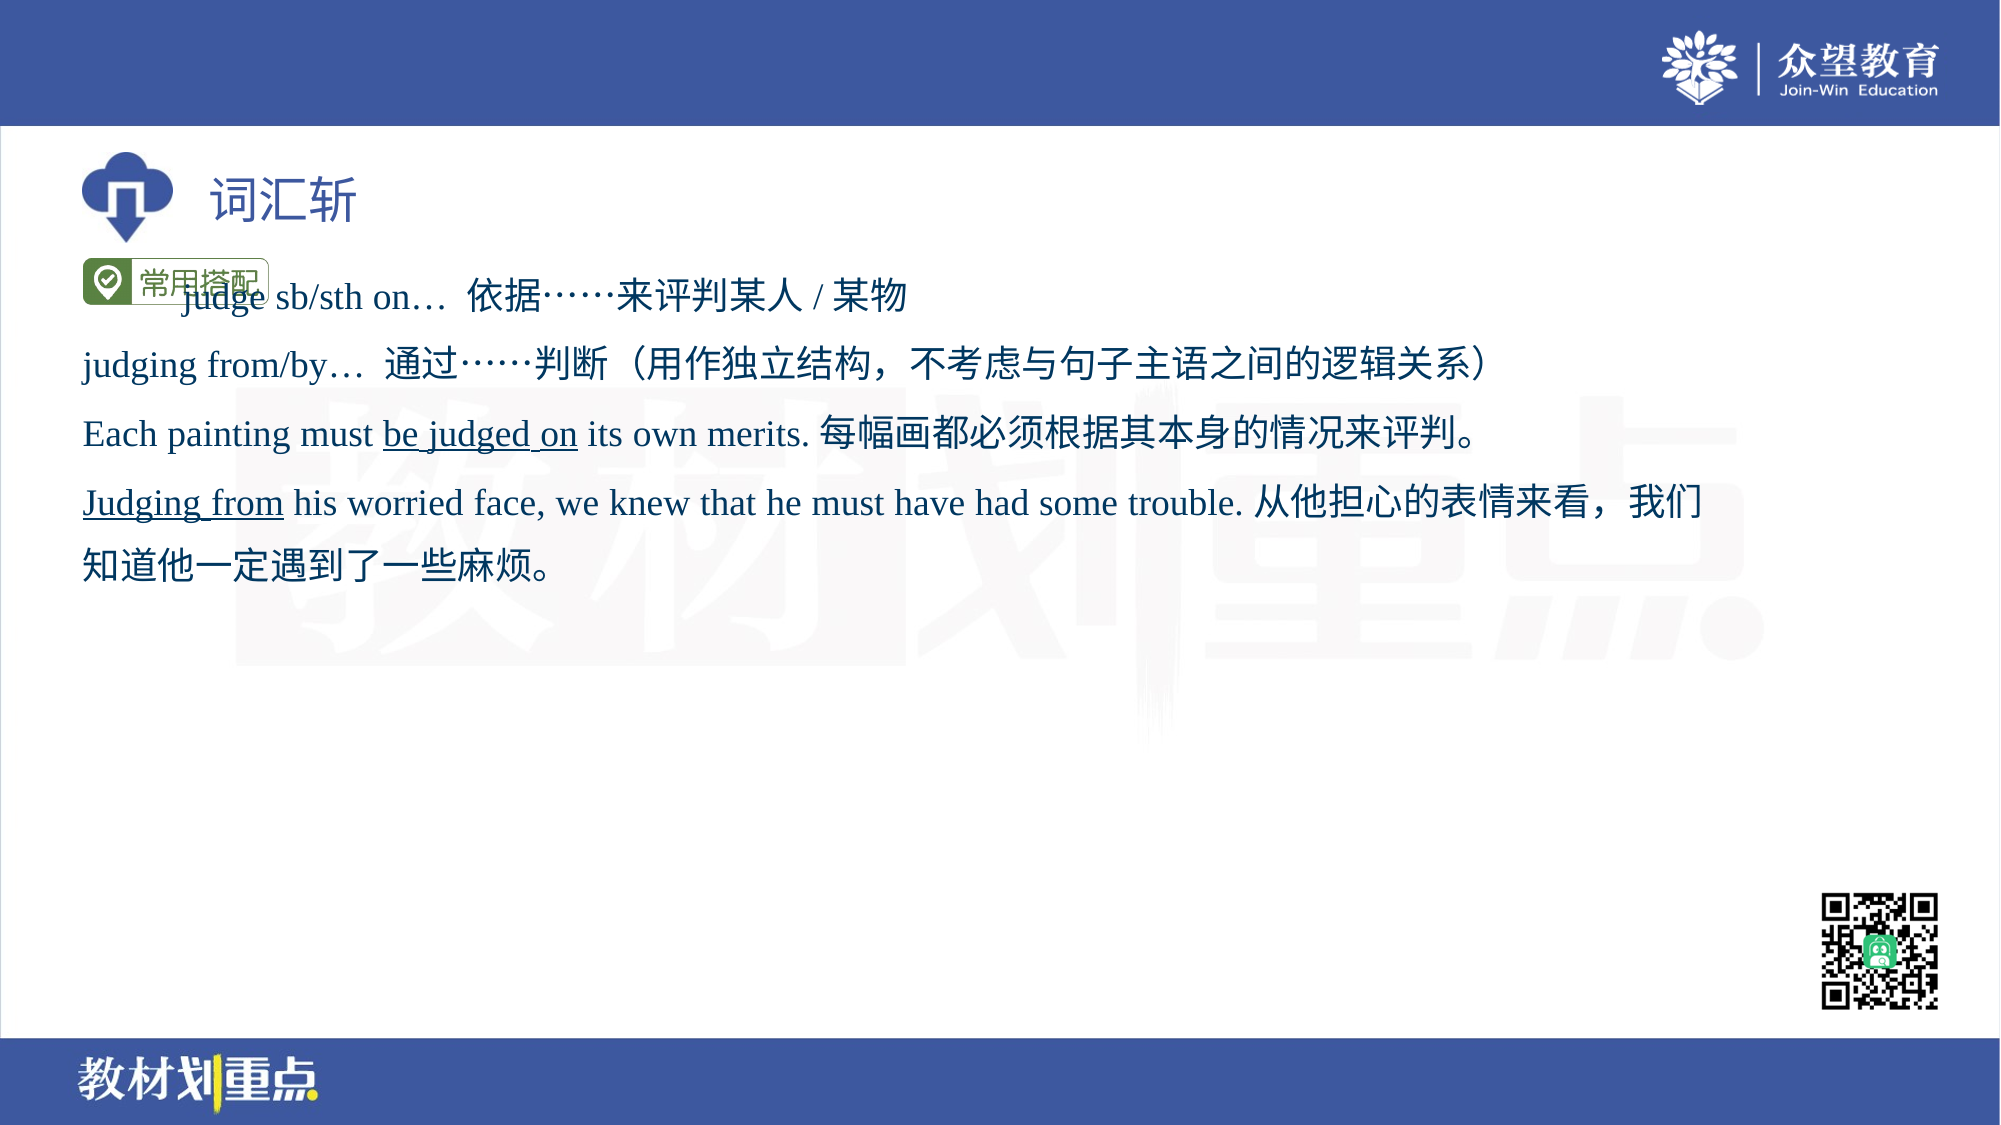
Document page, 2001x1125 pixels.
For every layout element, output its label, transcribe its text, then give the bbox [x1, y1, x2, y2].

text_box judge sb/sth on… 依据……来评判某人/某物 judging from/by… 通过……判断（用作独立结构，不考虑与句子主语之间的逻辑关系） Each painting must be judged on its own merits.每幅画都必须根据其本身的情况来评判。 Judging from his worried face, we knew that he must have had some trouble.从他担心的表情来看，我们 知道他一定遇到了一些麻烦。 [82, 247, 1817, 581]
picture [0, 0, 2000, 1125]
